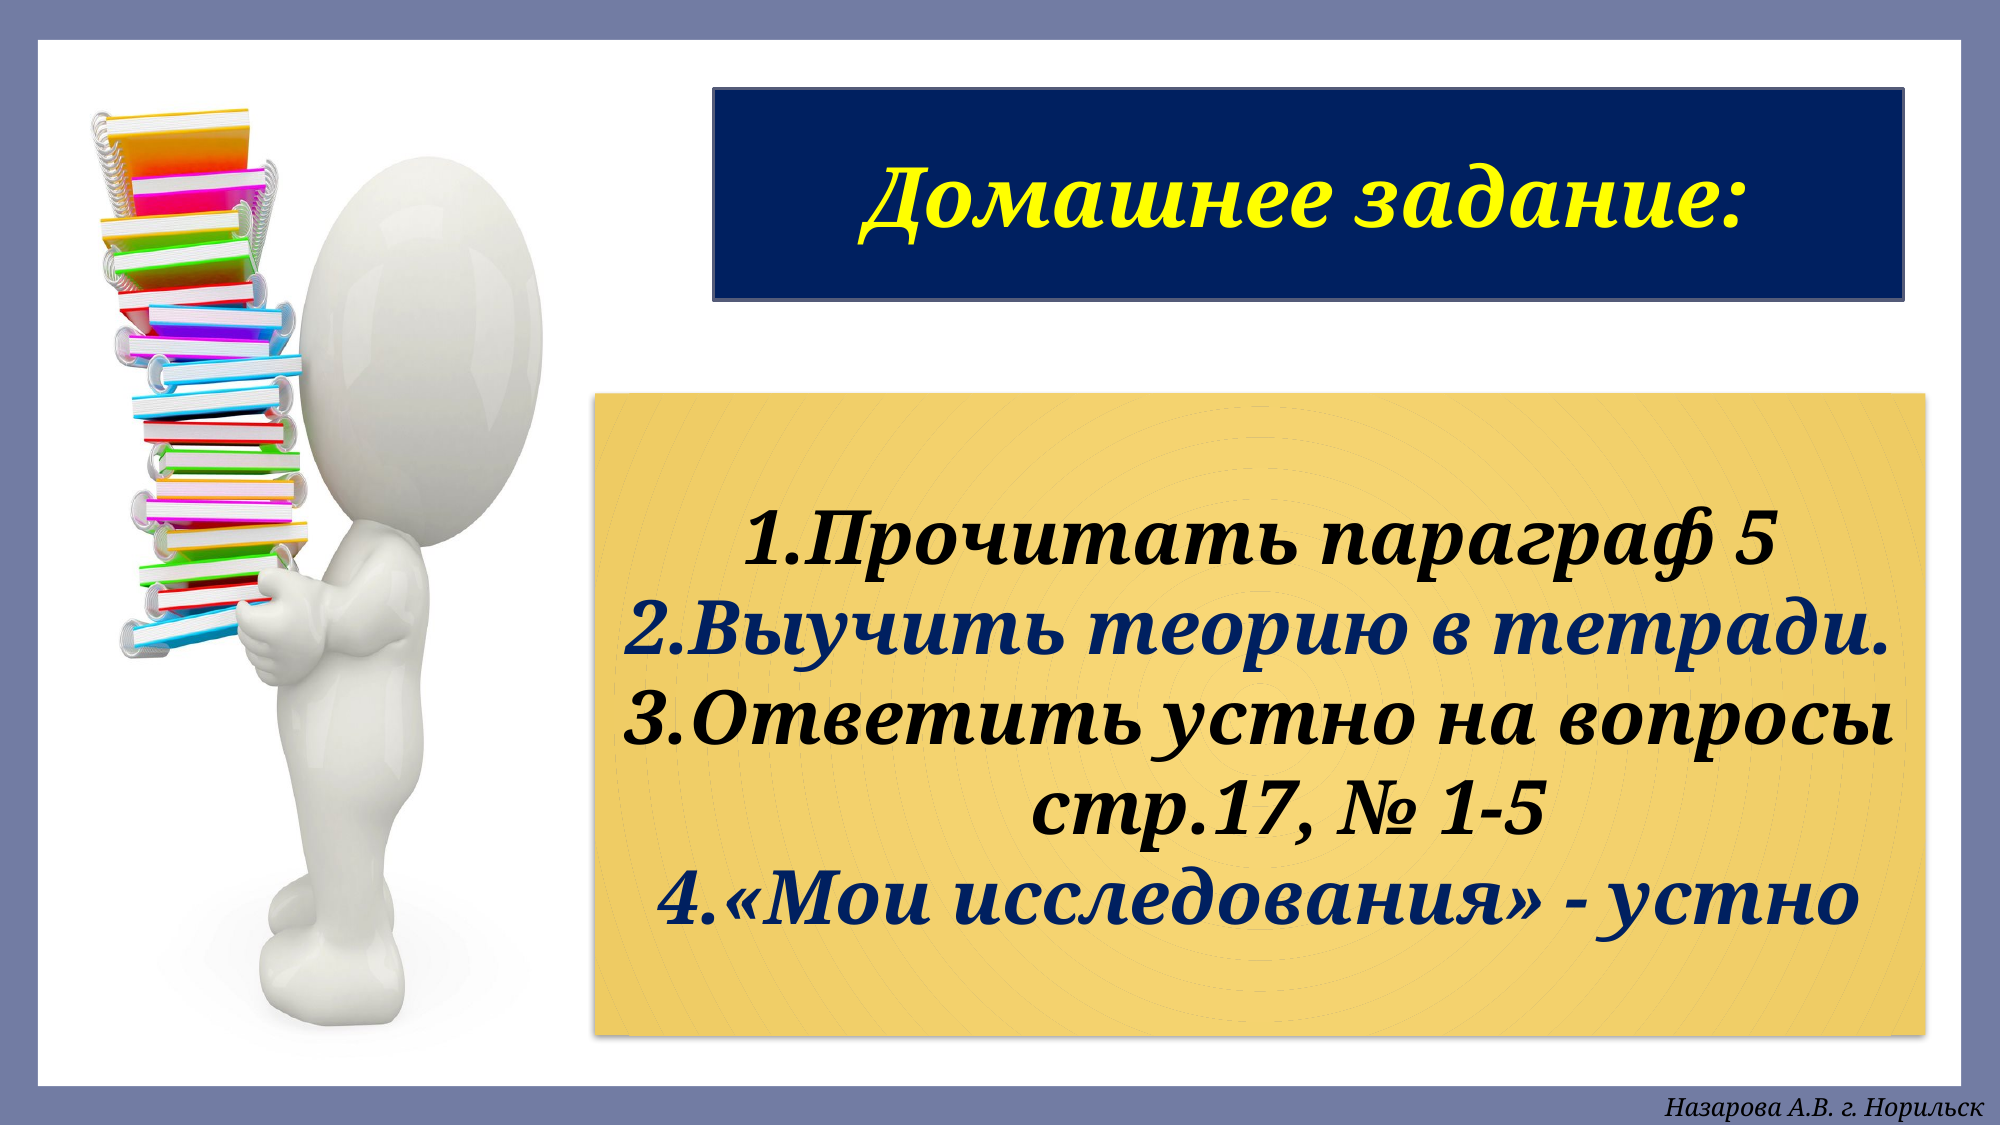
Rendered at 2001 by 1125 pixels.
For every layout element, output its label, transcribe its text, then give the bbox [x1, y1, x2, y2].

text_box Назарова А.В. г. Норильск [1583, 1084, 2000, 1125]
text_box Прочитать параграф 5 Выучить теорию в тетради. Ответить устно на вопросы стр.17, № 1-5 «Мои исследования» - устно [597, 393, 1926, 1036]
text_box Домашнее задание: [712, 87, 1905, 302]
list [38, 48, 591, 1087]
